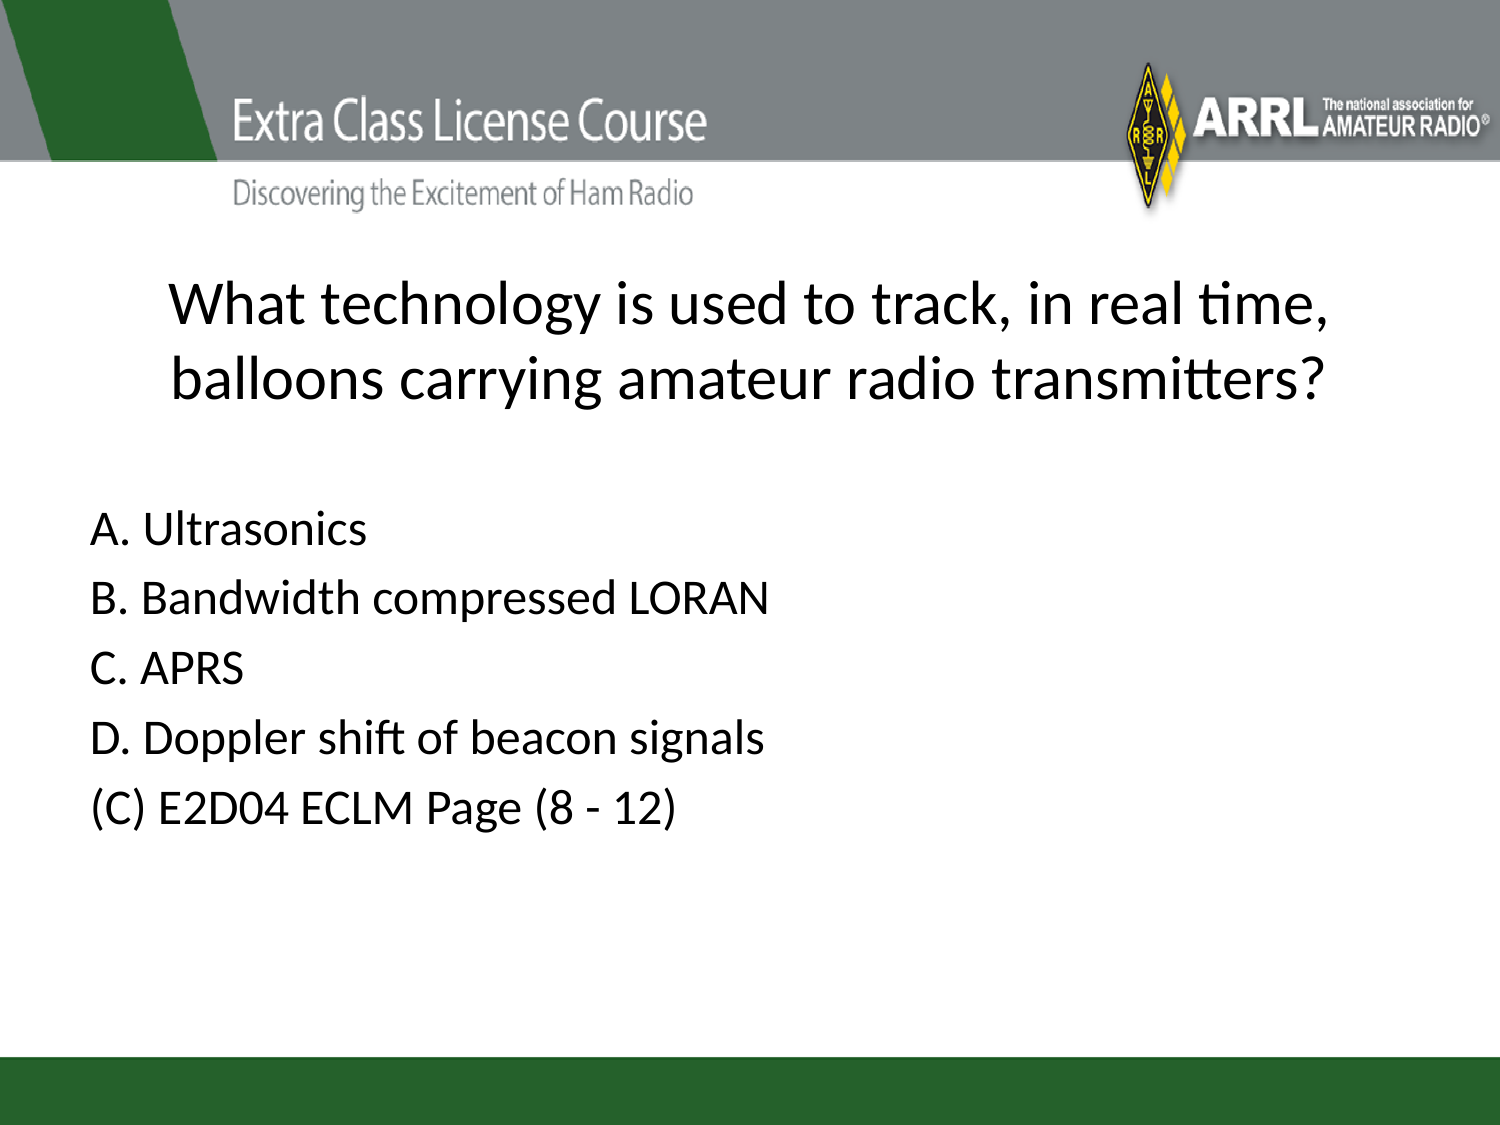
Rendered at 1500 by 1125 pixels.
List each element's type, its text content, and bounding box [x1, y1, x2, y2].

picture [0, 0, 1500, 1125]
list A. Ultrasonics B. Bandwidth compressed LORAN C. APRS D. Doppler shift of beacon signals (C) E2D04 ECLM Page (8 - 12) [75, 487, 1425, 1005]
title What technology is used to track, in real time, balloons carrying amateur radio transmitters? [75, 254, 1425, 435]
